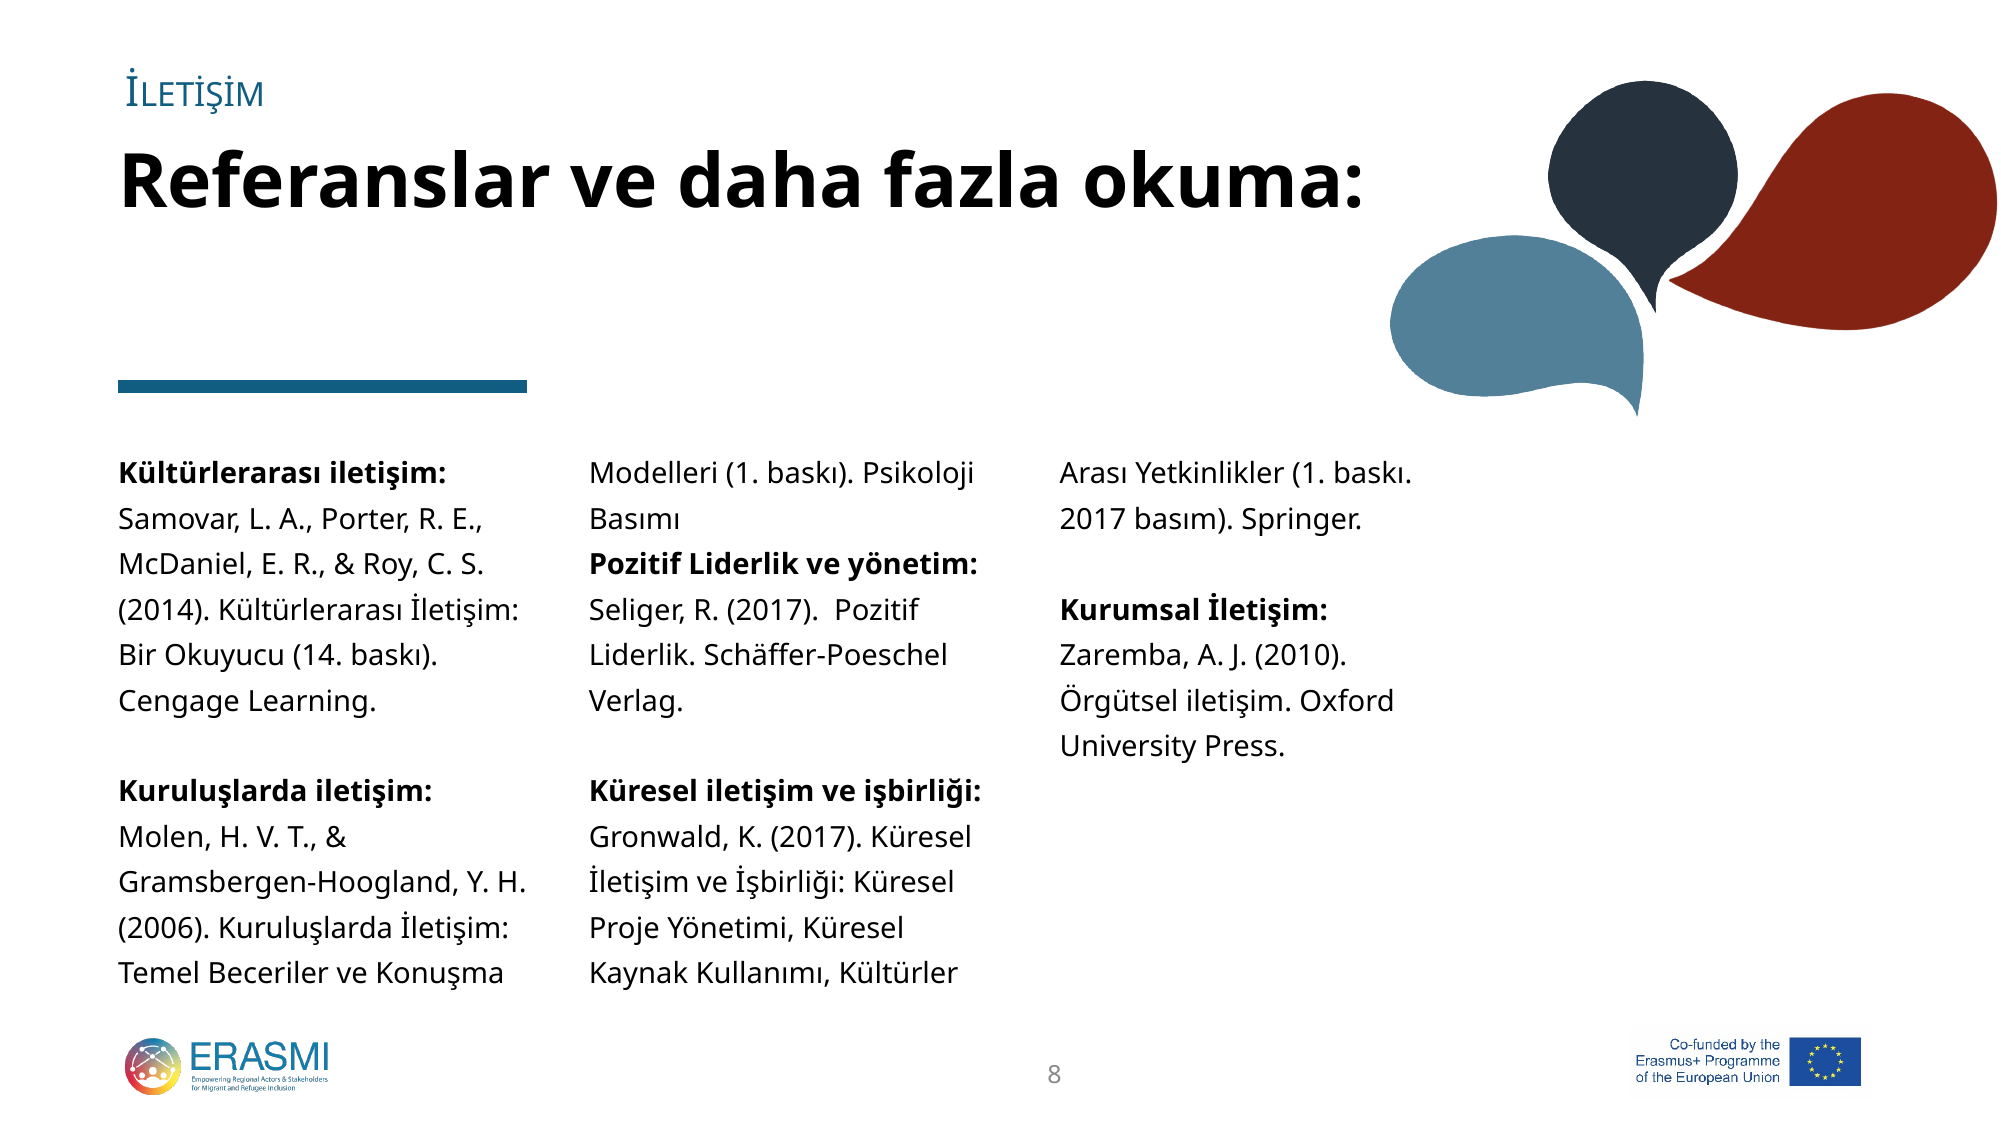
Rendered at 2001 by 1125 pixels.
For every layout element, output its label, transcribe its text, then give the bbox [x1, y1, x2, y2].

title Referanslar ve daha fazla okuma: [117, 138, 1472, 297]
picture [1390, 46, 2000, 418]
picture [1630, 1025, 1872, 1098]
list Kültürlerarası iletişim: Samovar, L. A., Porter, R. E., McDaniel, E. R., & Roy, C. S. (2014). Kültürlerarası İletişim: Bir Okuyucu (14. baskı). Cengage Learning. Kuruluşlarda iletişim: Molen, H. V. T., & Gramsbergen-Hoogland, Y. H. (2006). Kuruluşlarda İletişim: Temel Beceriler ve Konuşma Modelleri (1. baskı). Psikoloji Basımı Pozitif Liderlik ve yönetim: Seliger, R. (2017). Pozitif Liderlik. Schäffer-Poeschel Verlag. Küresel iletişim ve işbirliği: Gronwald, K. (2017). Küresel İletişim ve İşbirliği: Küresel Proje Yönetimi, Küresel Kaynak Kullanımı, Kültürler Arası Yetkinlikler (1. baskı. 2017 basım). Springer. Kurumsal İletişim: Zaremba, A. J. (2010). Örgütsel iletişim. Oxford University Press. [117, 443, 1472, 1021]
picture [118, 1035, 332, 1098]
